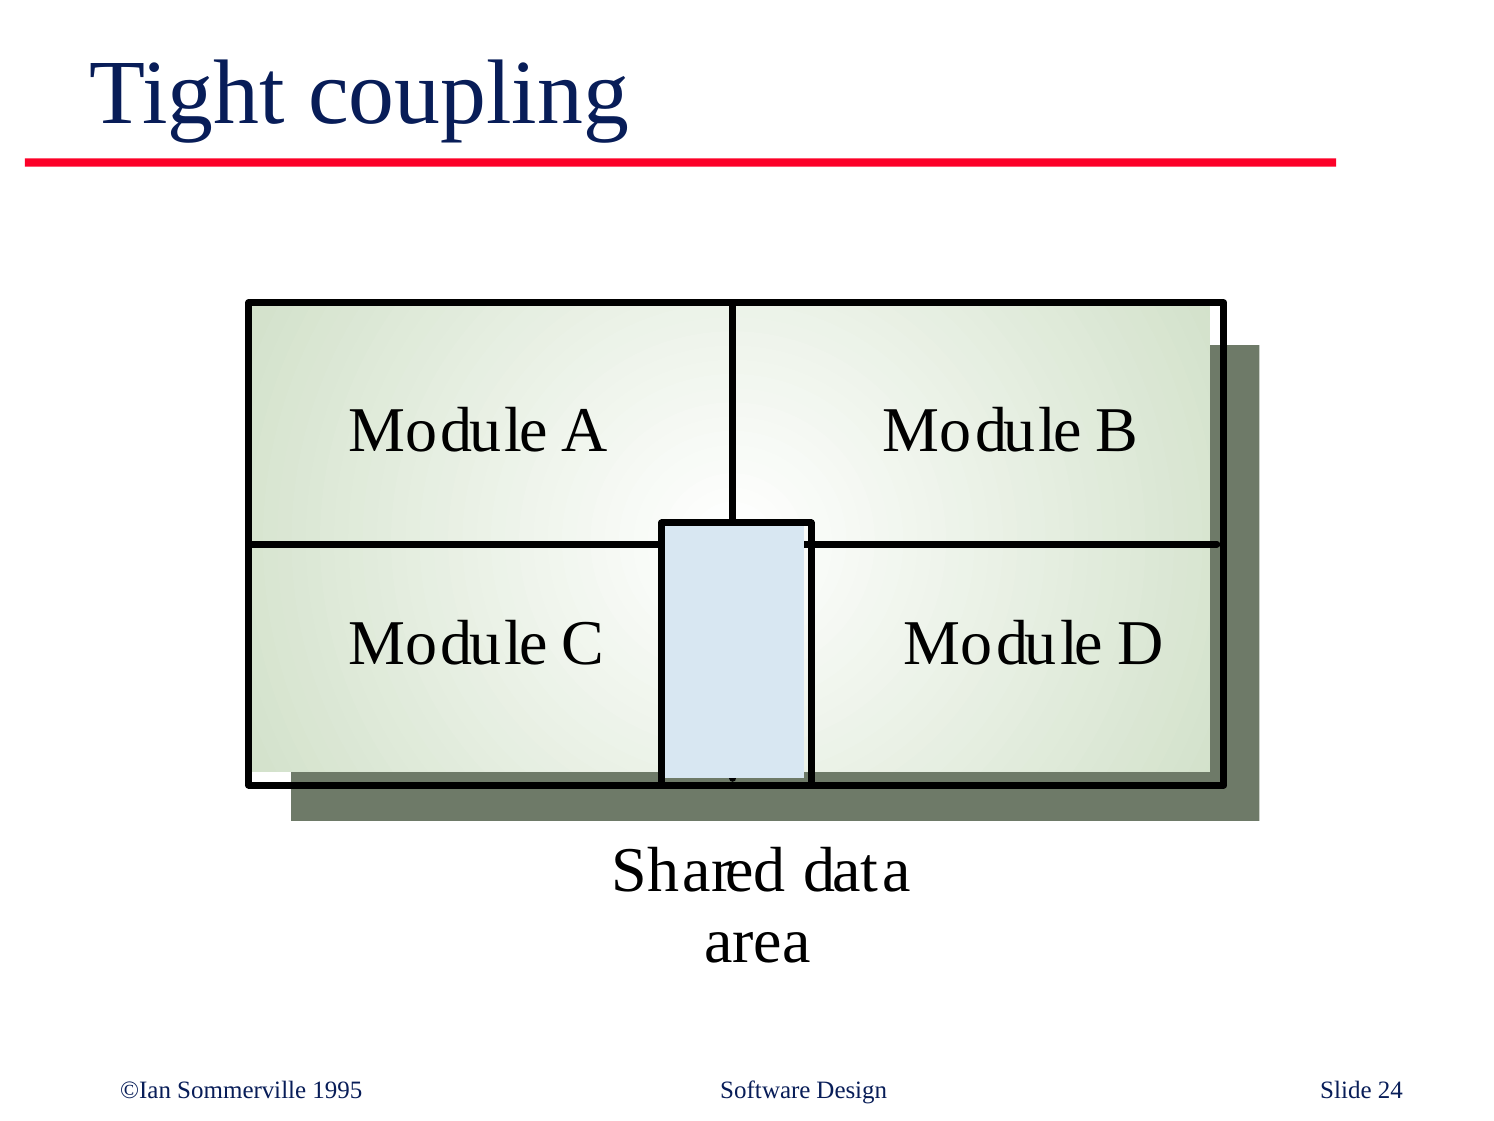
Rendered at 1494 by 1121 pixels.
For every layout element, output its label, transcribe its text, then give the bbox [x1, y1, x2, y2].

picture [234, 295, 1260, 984]
title Tight coupling [75, 37, 1350, 150]
